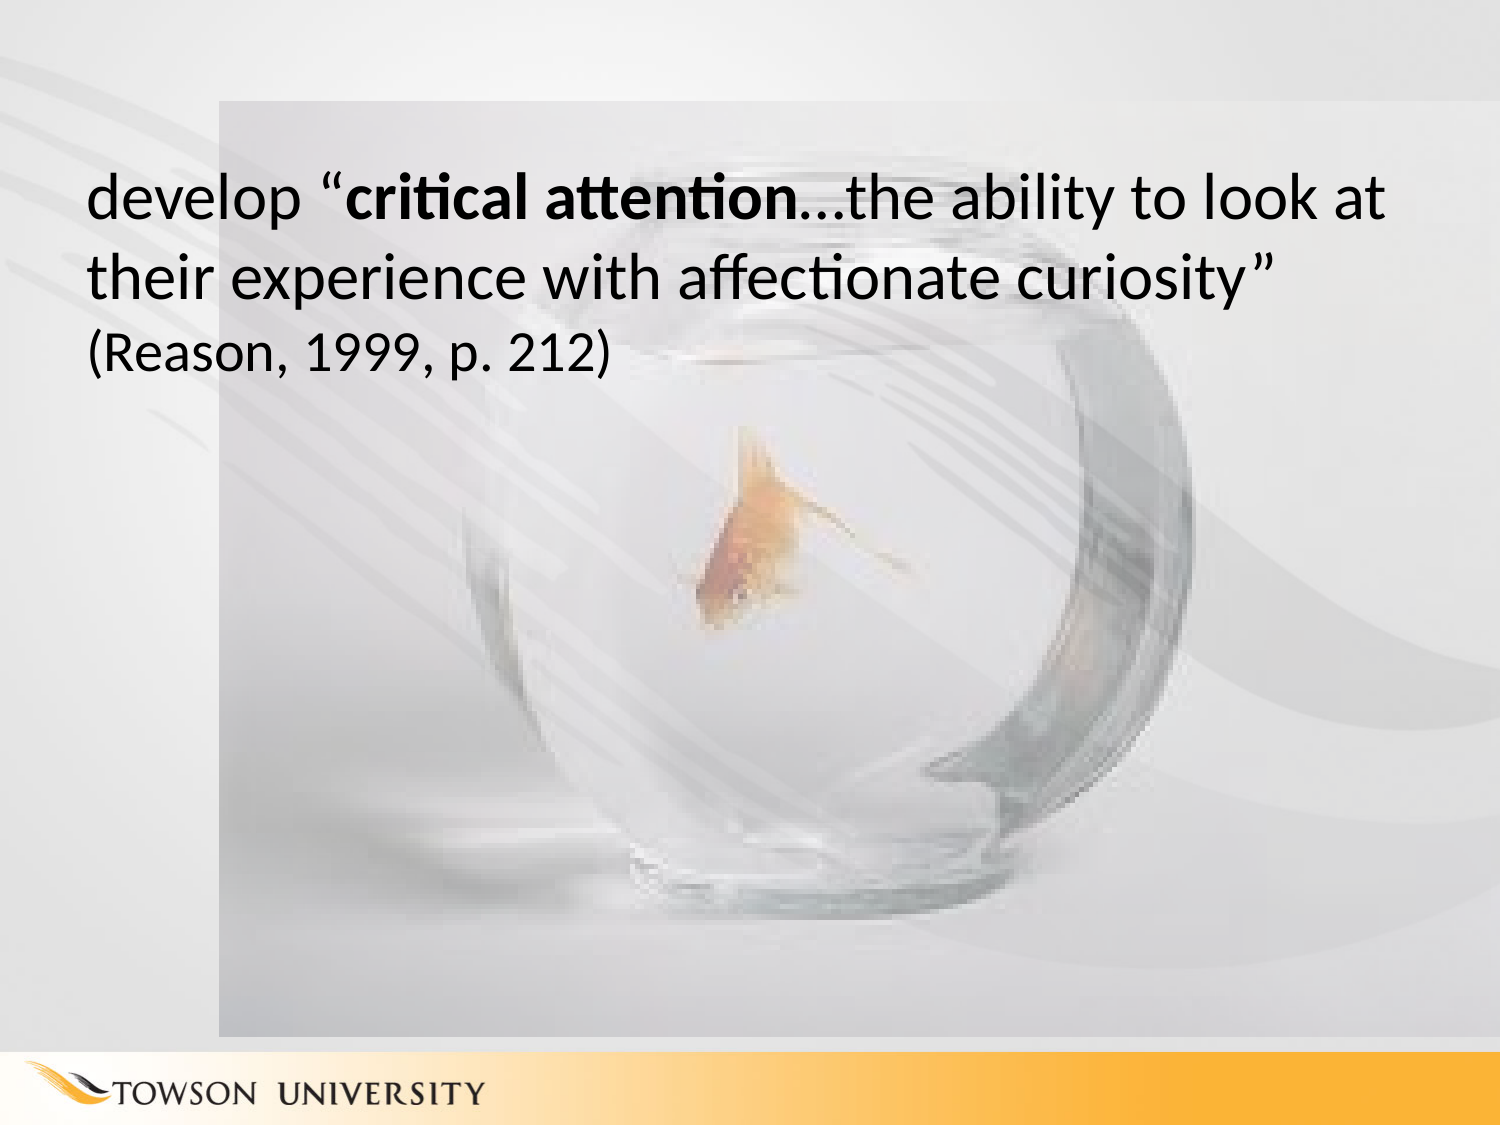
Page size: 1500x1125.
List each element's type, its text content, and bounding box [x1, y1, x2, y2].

picture [0, 0, 1500, 1125]
list develop “critical attention…the ability to look at their experience with affectionate curiosity” (Reason, 1999, p. 212) [71, 145, 214, 584]
